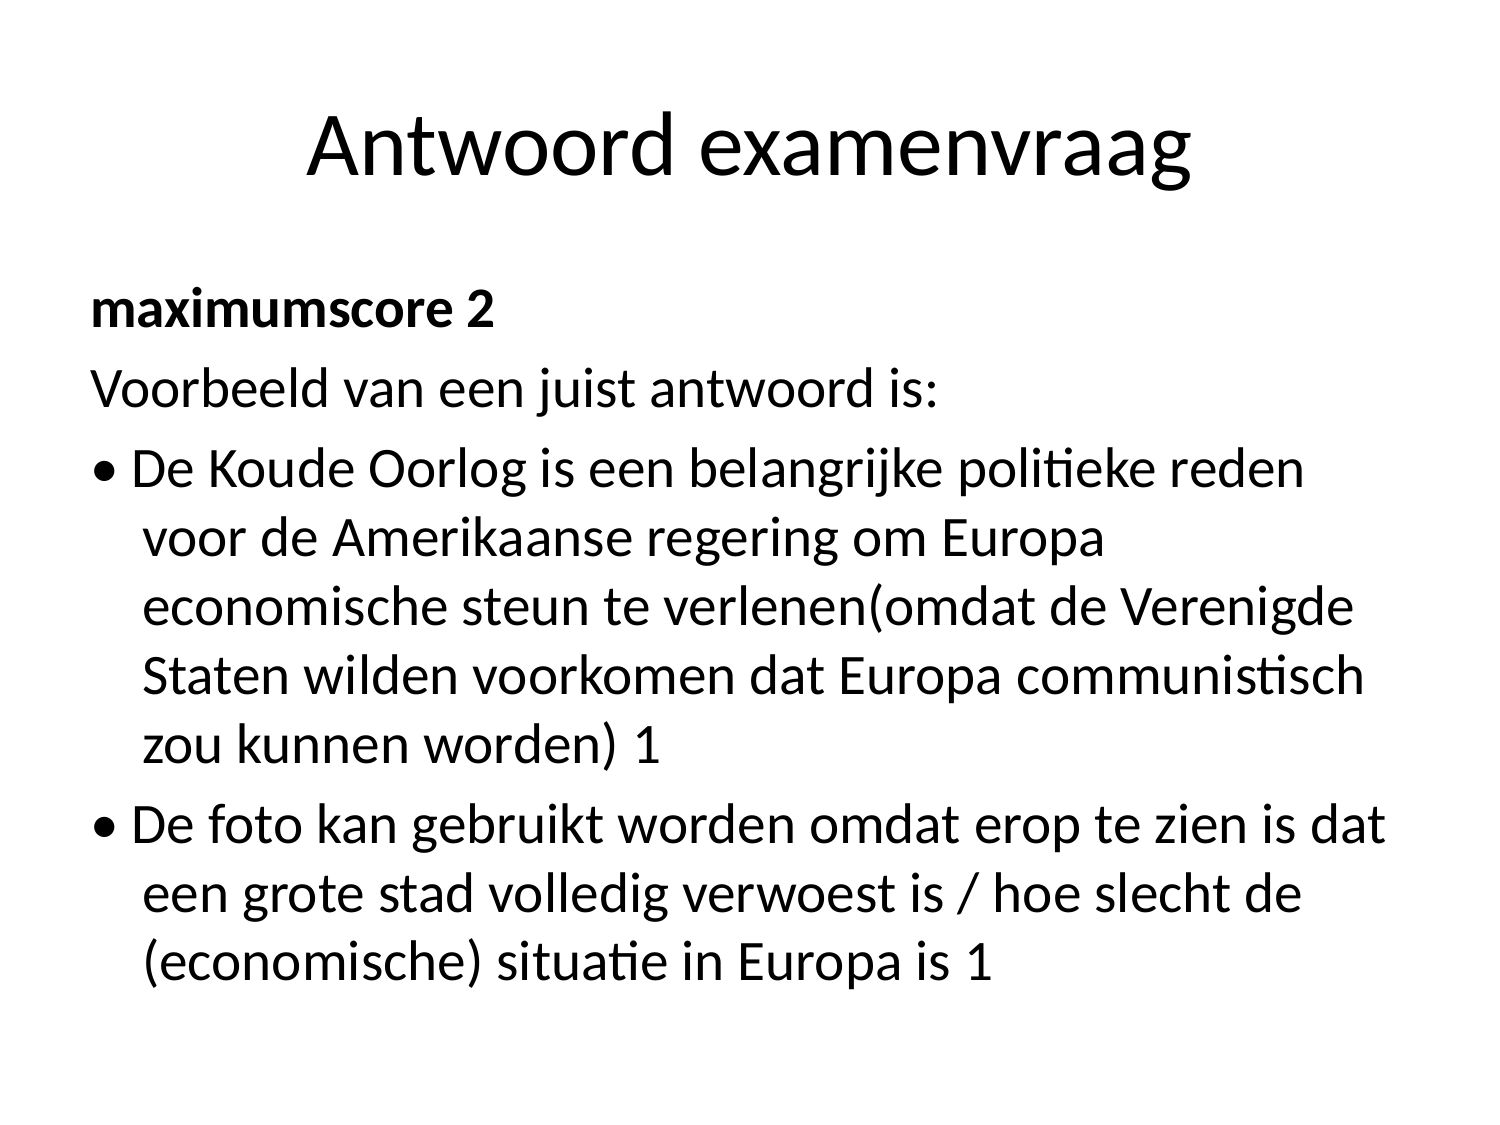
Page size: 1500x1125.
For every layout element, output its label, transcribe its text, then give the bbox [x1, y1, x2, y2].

title Antwoord examenvraag [75, 45, 1425, 233]
list maximumscore 2 Voorbeeld van een juist antwoord is: • De Koude Oorlog is een belangrijke politieke reden voor de Amerikaanse regering om Europa economische steun te verlenen(omdat de Verenigde Staten wilden voorkomen dat Europa communistisch zou kunnen worden) 1 • De foto kan gebruikt worden omdat erop te zien is dat een grote stad volledig verwoest is / hoe slecht de (economische) situatie in Europa is 1 [75, 262, 1425, 1005]
